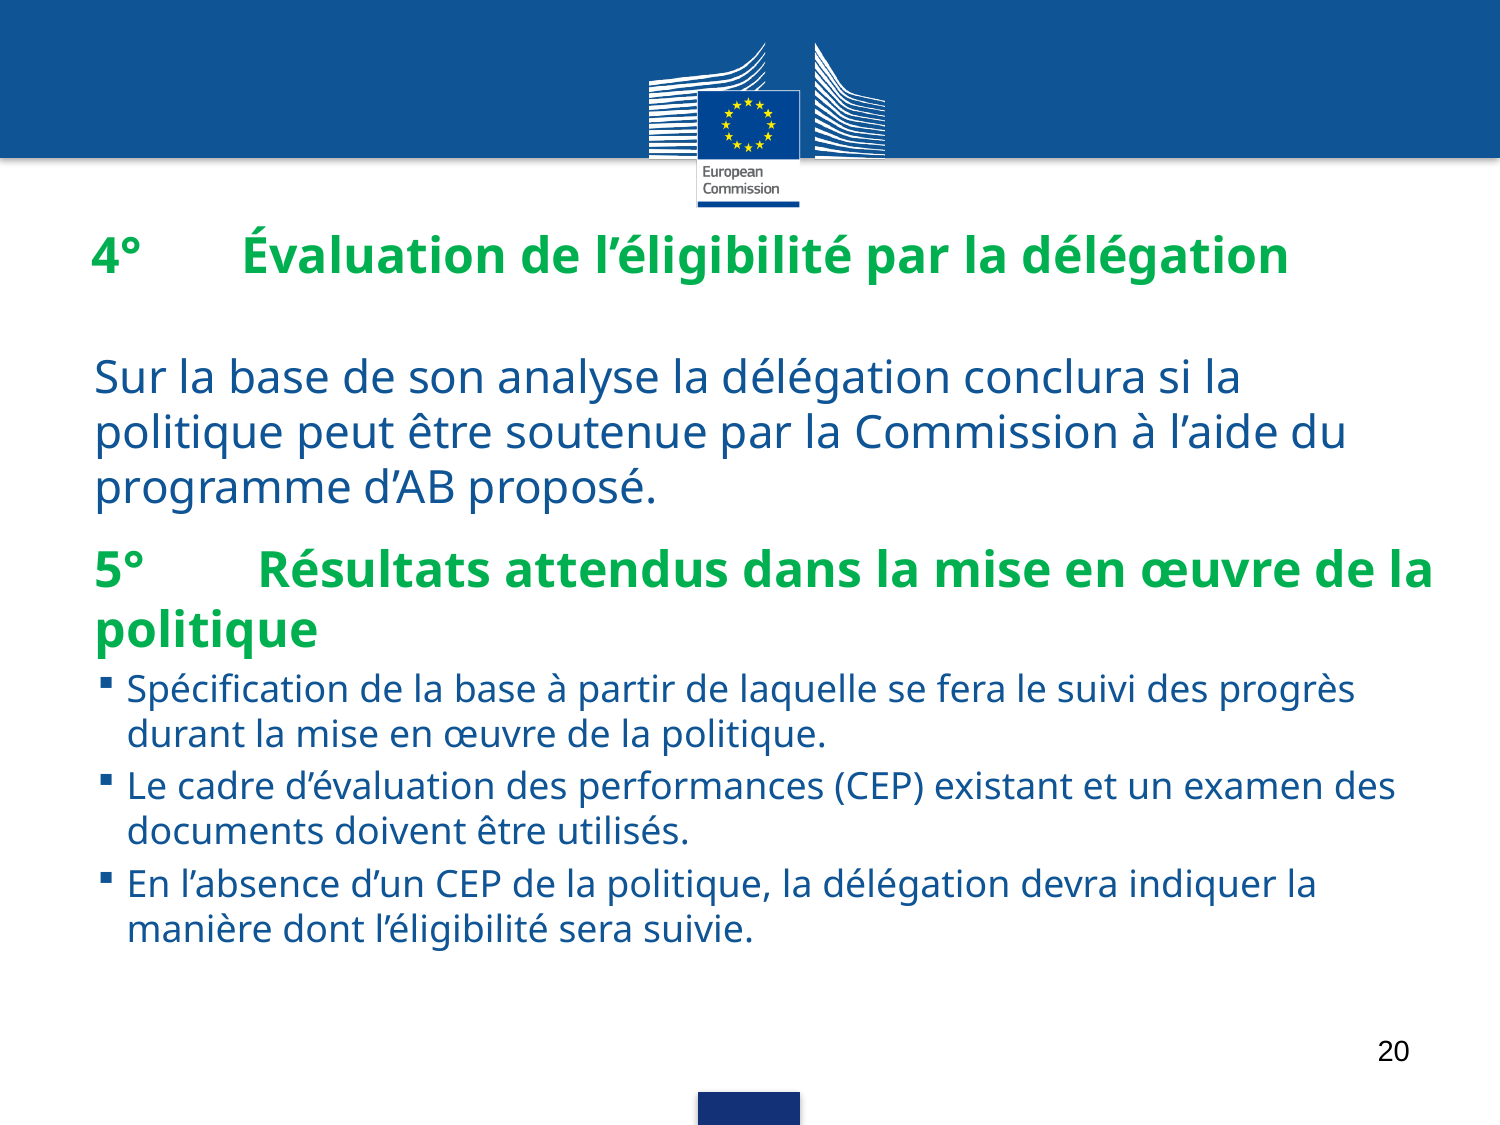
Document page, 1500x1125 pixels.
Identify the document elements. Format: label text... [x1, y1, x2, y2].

picture [649, 42, 885, 187]
list Sur la base de son analyse la délégation conclura si la politique peut être soutenue par la Commission à l’aide du programme d’AB proposé. 5° Résultats attendus dans la mise en œuvre de la politique Spécification de la base à partir de laquelle se fera le suivi des progrès durant la mise en œuvre de la politique. Le cadre d’évaluation des performances (CEP) existant et un examen des documents doivent être utilisés. En l’absence d’un CEP de la politique, la délégation devra indiquer la manière dont l’éligibilité sera suivie. [23, 339, 1454, 1048]
title 4° Évaluation de l’éligibilité par la délégation [17, 187, 1368, 320]
slide_number 20 [1074, 1024, 1426, 1103]
